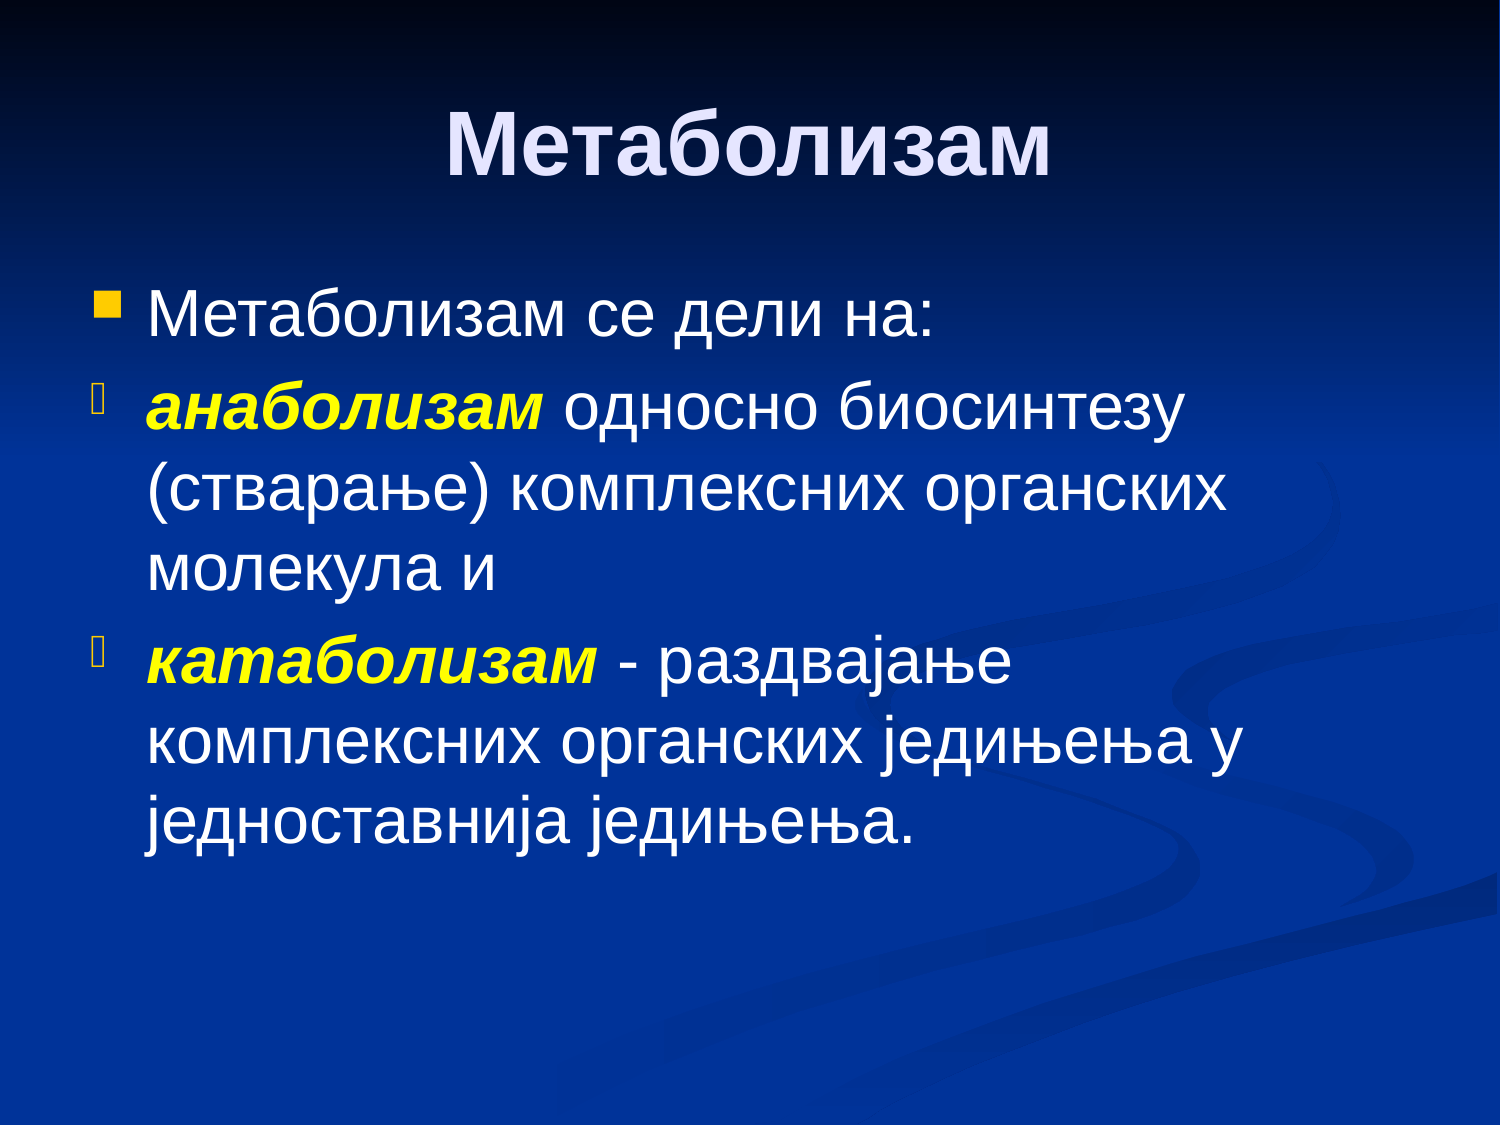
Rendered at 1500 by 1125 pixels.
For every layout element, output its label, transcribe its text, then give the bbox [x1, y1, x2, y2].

list Метаболизам се дели на: анаболизам односно биосинтезу (стварање) комплексних органских молекула и катаболизам - раздвајање комплексних органских једињења у једноставнија једињења. [74, 262, 1426, 1006]
title Метаболизам [74, 44, 1426, 233]
